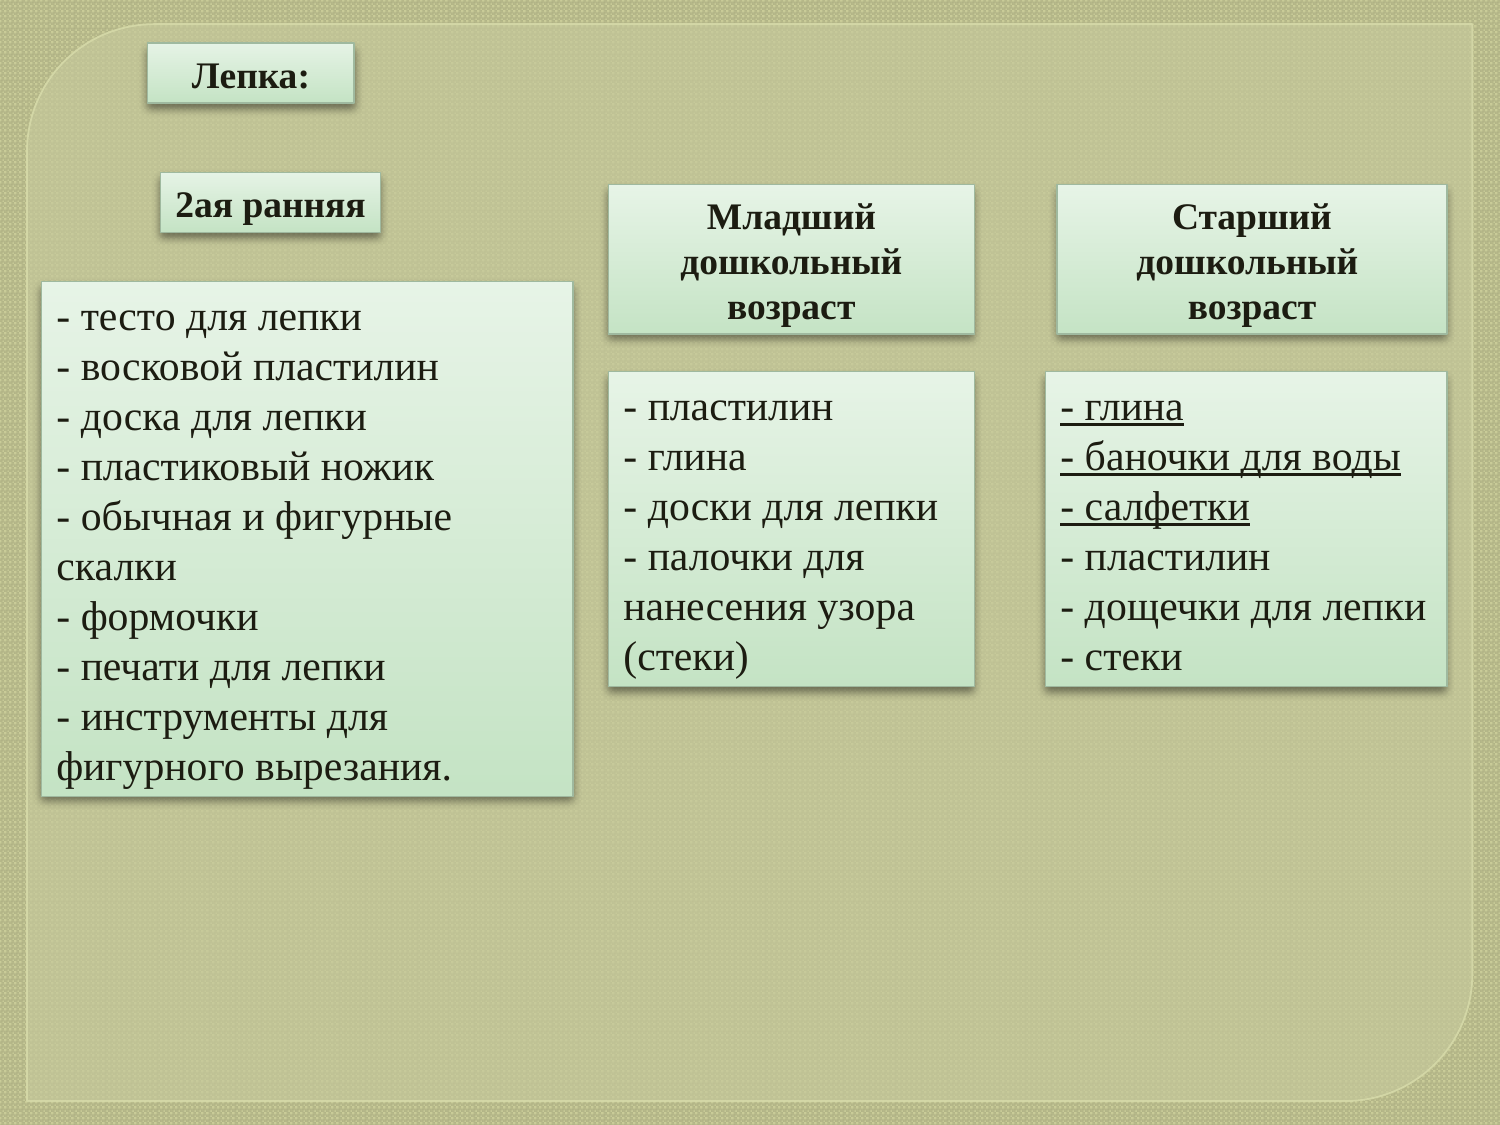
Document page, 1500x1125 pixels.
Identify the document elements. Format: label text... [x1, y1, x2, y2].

text_box Младший дошкольный возраст [608, 184, 975, 335]
text_box - пластилин - глина - доски для лепки - палочки для нанесения узора (стеки) [608, 371, 975, 687]
text_box - глина - баночки для воды - салфетки - пластилин - дощечки для лепки - стеки [1045, 371, 1448, 687]
text_box Старший дошкольный возраст [1056, 184, 1448, 335]
text_box - тесто для лепки - восковой пластилин - доска для лепки - пластиковый ножик - обычная и фигурные скалки - формочки - печати для лепки - инструменты для фигурного вырезания. [41, 281, 574, 797]
text_box Лепка: [147, 42, 355, 104]
text_box 2ая ранняя [160, 172, 381, 233]
